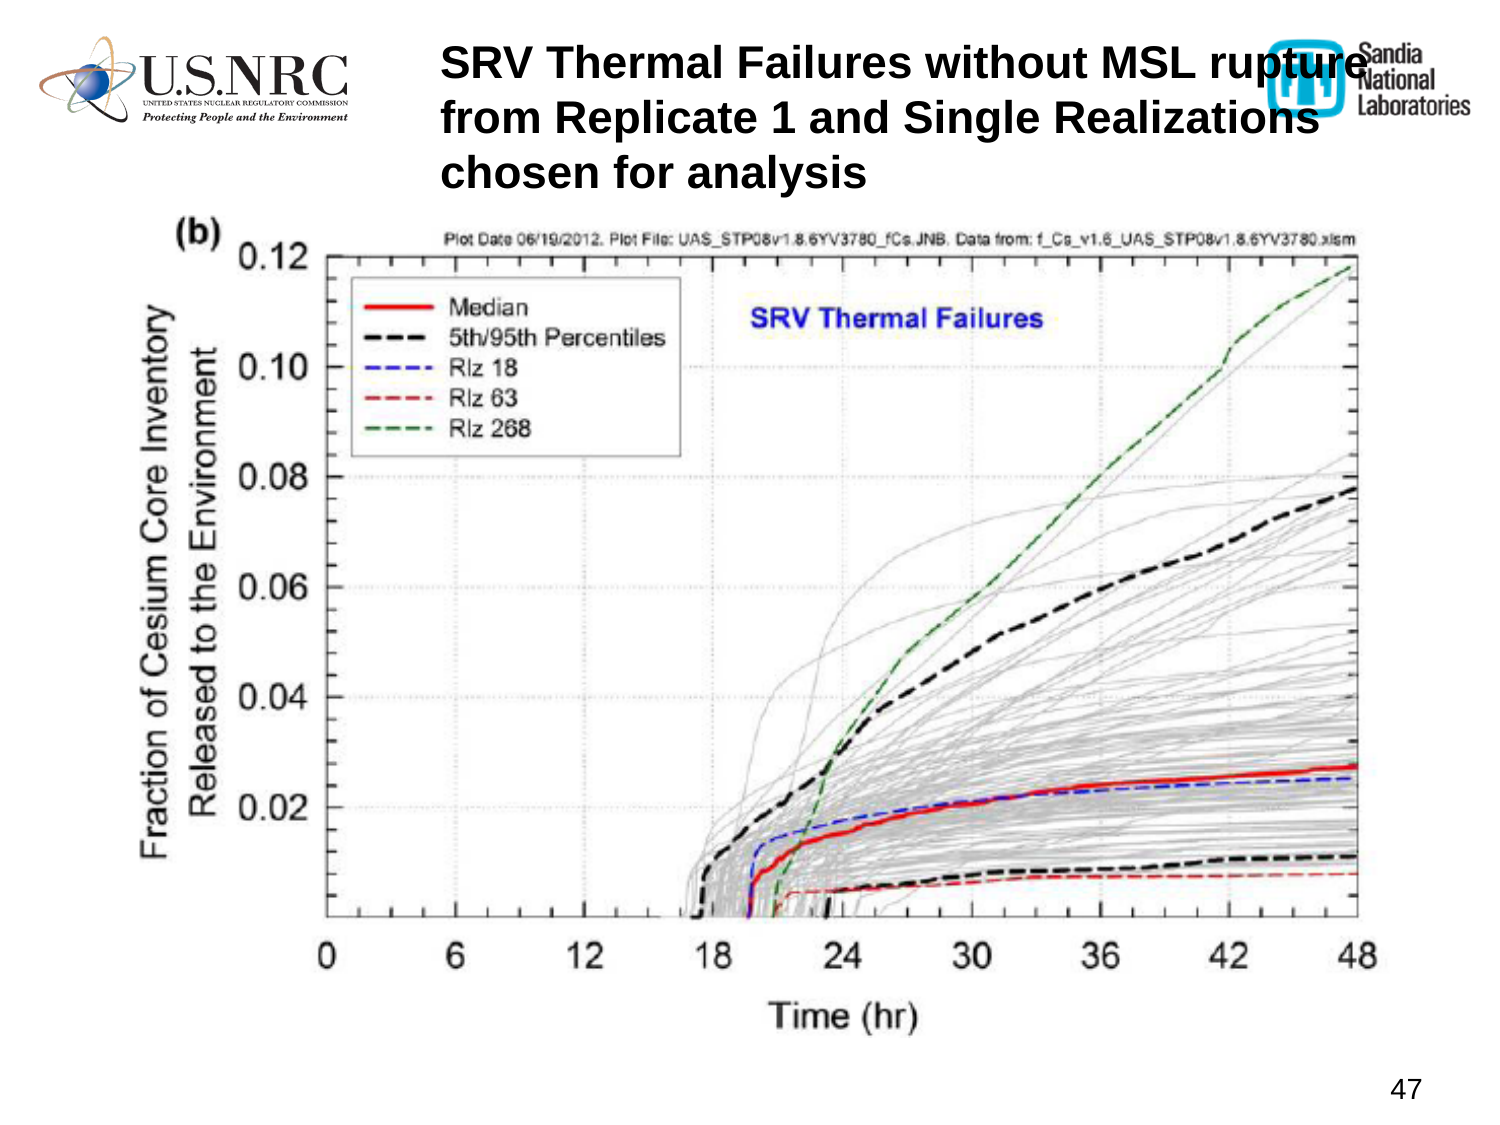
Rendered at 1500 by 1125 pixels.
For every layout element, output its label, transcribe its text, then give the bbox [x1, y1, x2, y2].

picture [1388, 33, 1475, 126]
slide_number 47 [1353, 1062, 1461, 1113]
title SRV Thermal Failures without MSL rupture from Replicate 1 and Single Realizations chosen for analysis [424, 24, 1388, 138]
picture [37, 33, 350, 126]
picture [112, 212, 1425, 1038]
